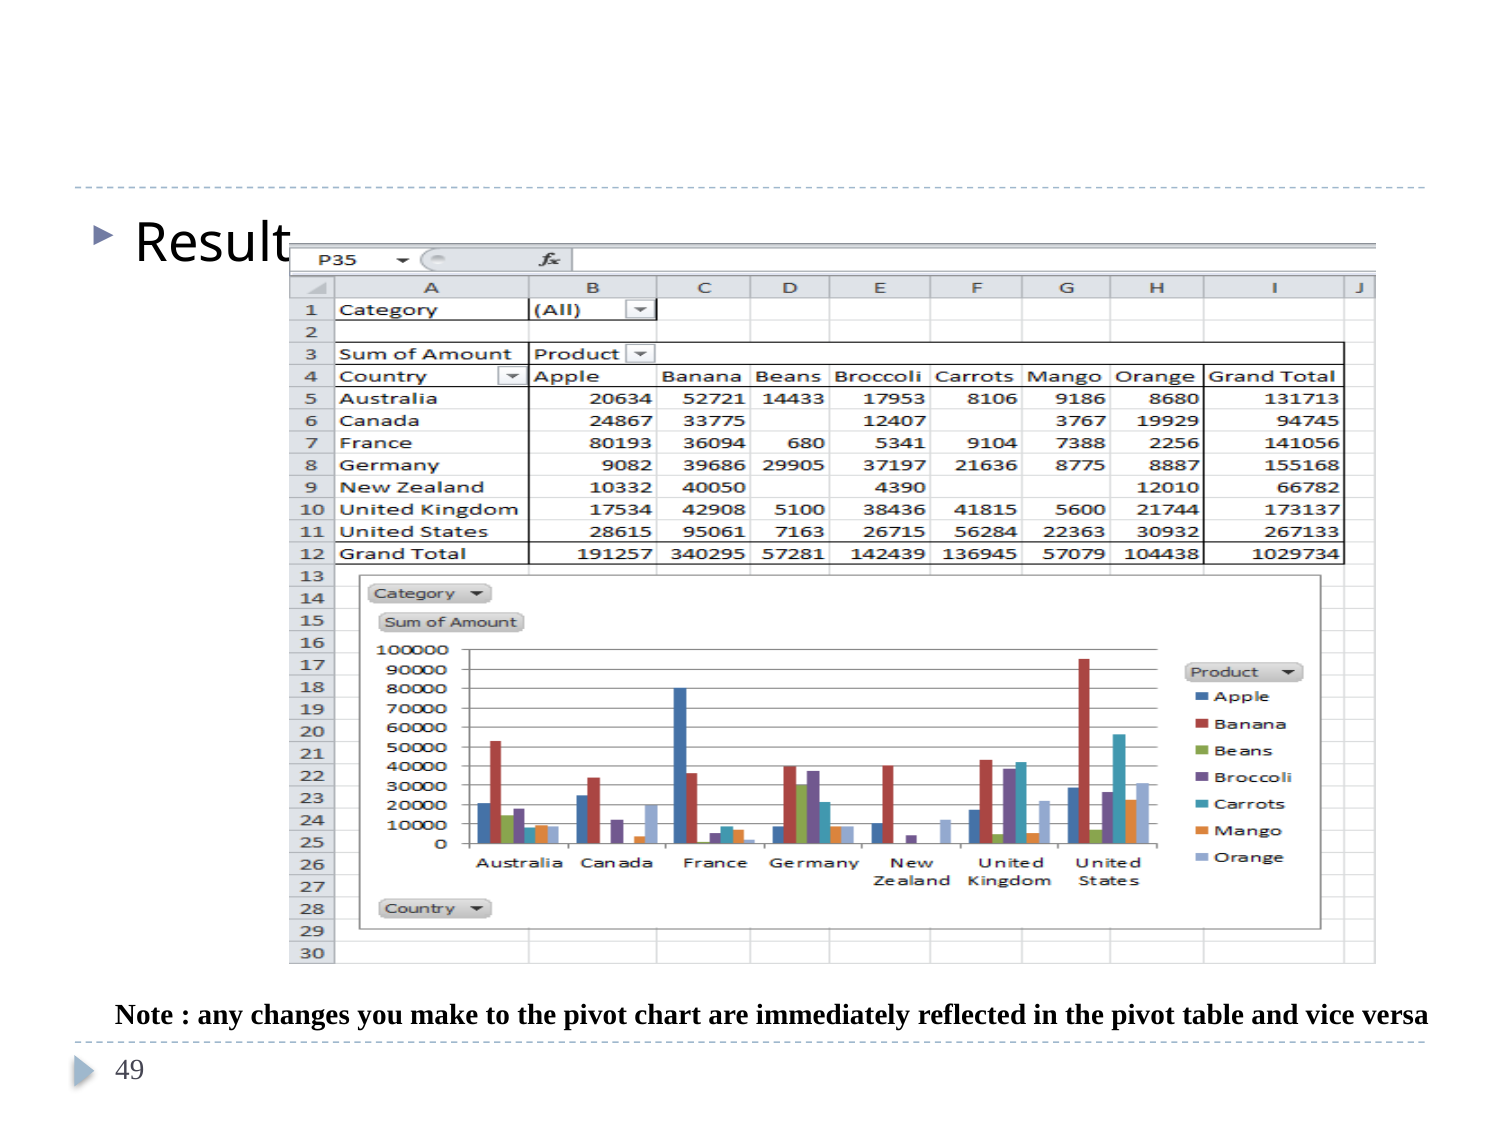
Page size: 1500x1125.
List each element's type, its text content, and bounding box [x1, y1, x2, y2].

text_box Note : any changes you make to the pivot chart are immediately reflected in the pivot table and vice versa [100, 987, 1459, 1038]
picture [288, 243, 1377, 965]
slide_number 49 [100, 1042, 426, 1103]
list Result [74, 199, 1426, 1011]
